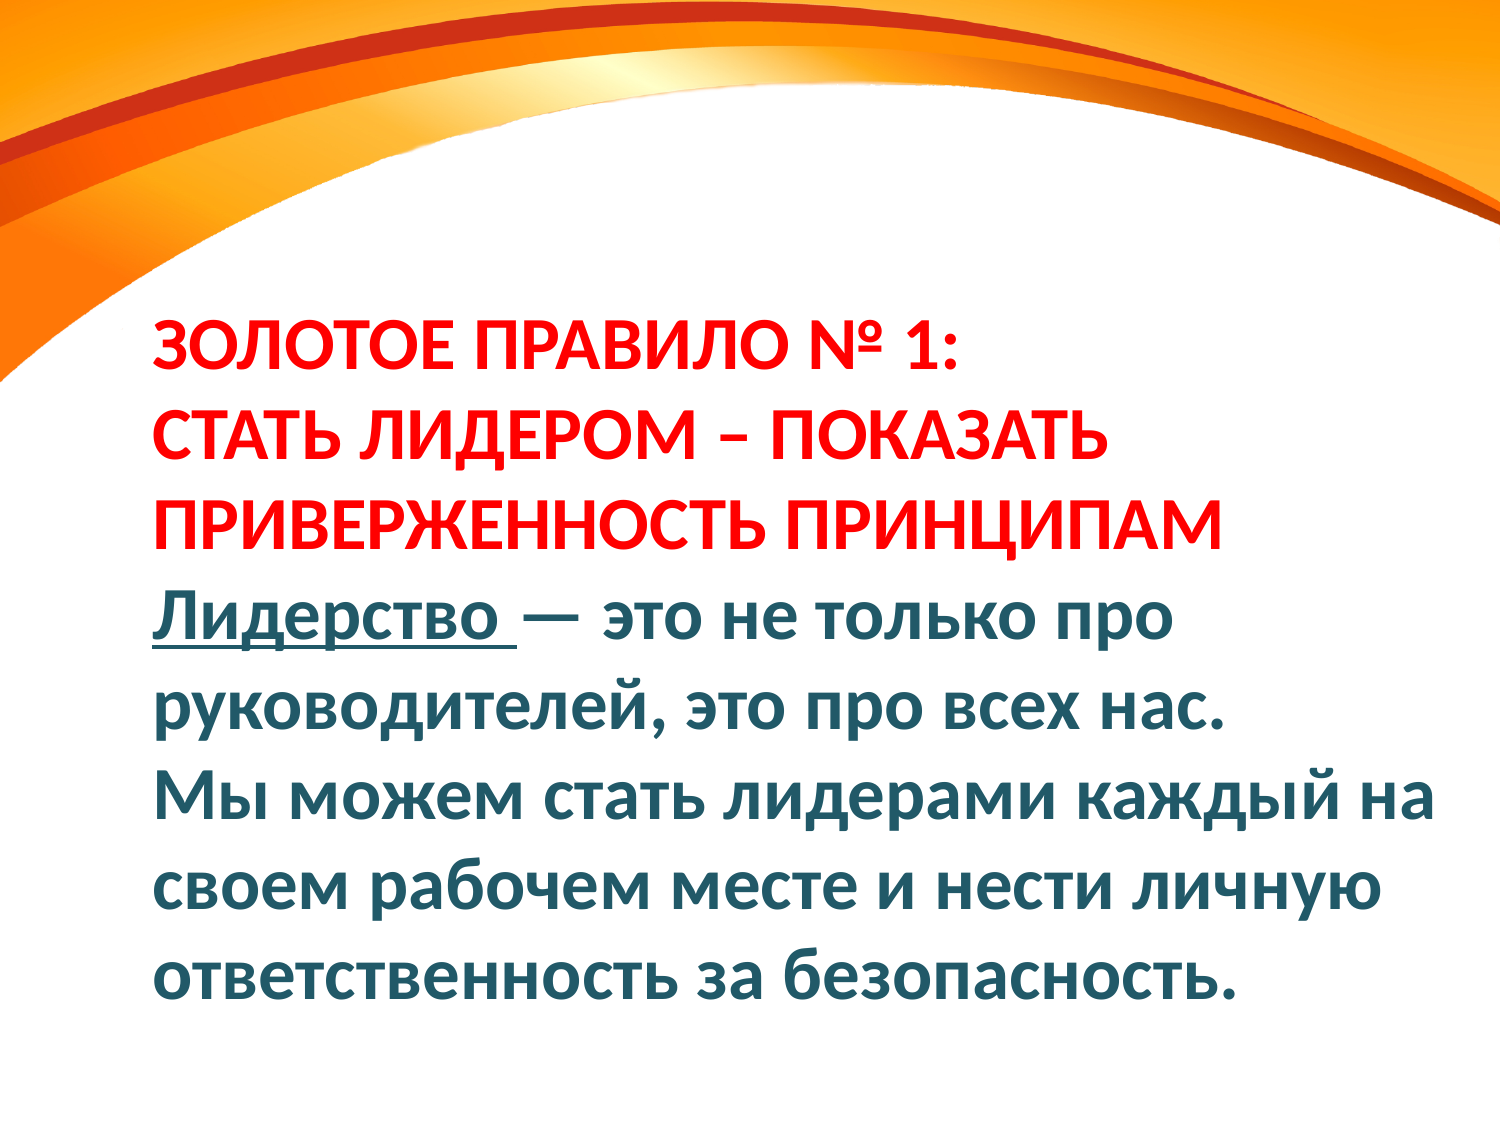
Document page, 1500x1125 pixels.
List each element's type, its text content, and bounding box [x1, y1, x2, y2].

text_box ЗОЛОТОЕ ПРАВИЛО № 1: СТАТЬ ЛИДЕРОМ – ПОКАЗАТЬ ПРИВЕРЖЕННОСТЬ ПРИНЦИПАМ Лидерство — это не только про руководителей, это про всех нас. Мы можем стать лидерами каждый на своем рабочем месте и нести личную ответственность за безопасность. [137, 287, 1475, 1023]
picture [0, 0, 1500, 389]
